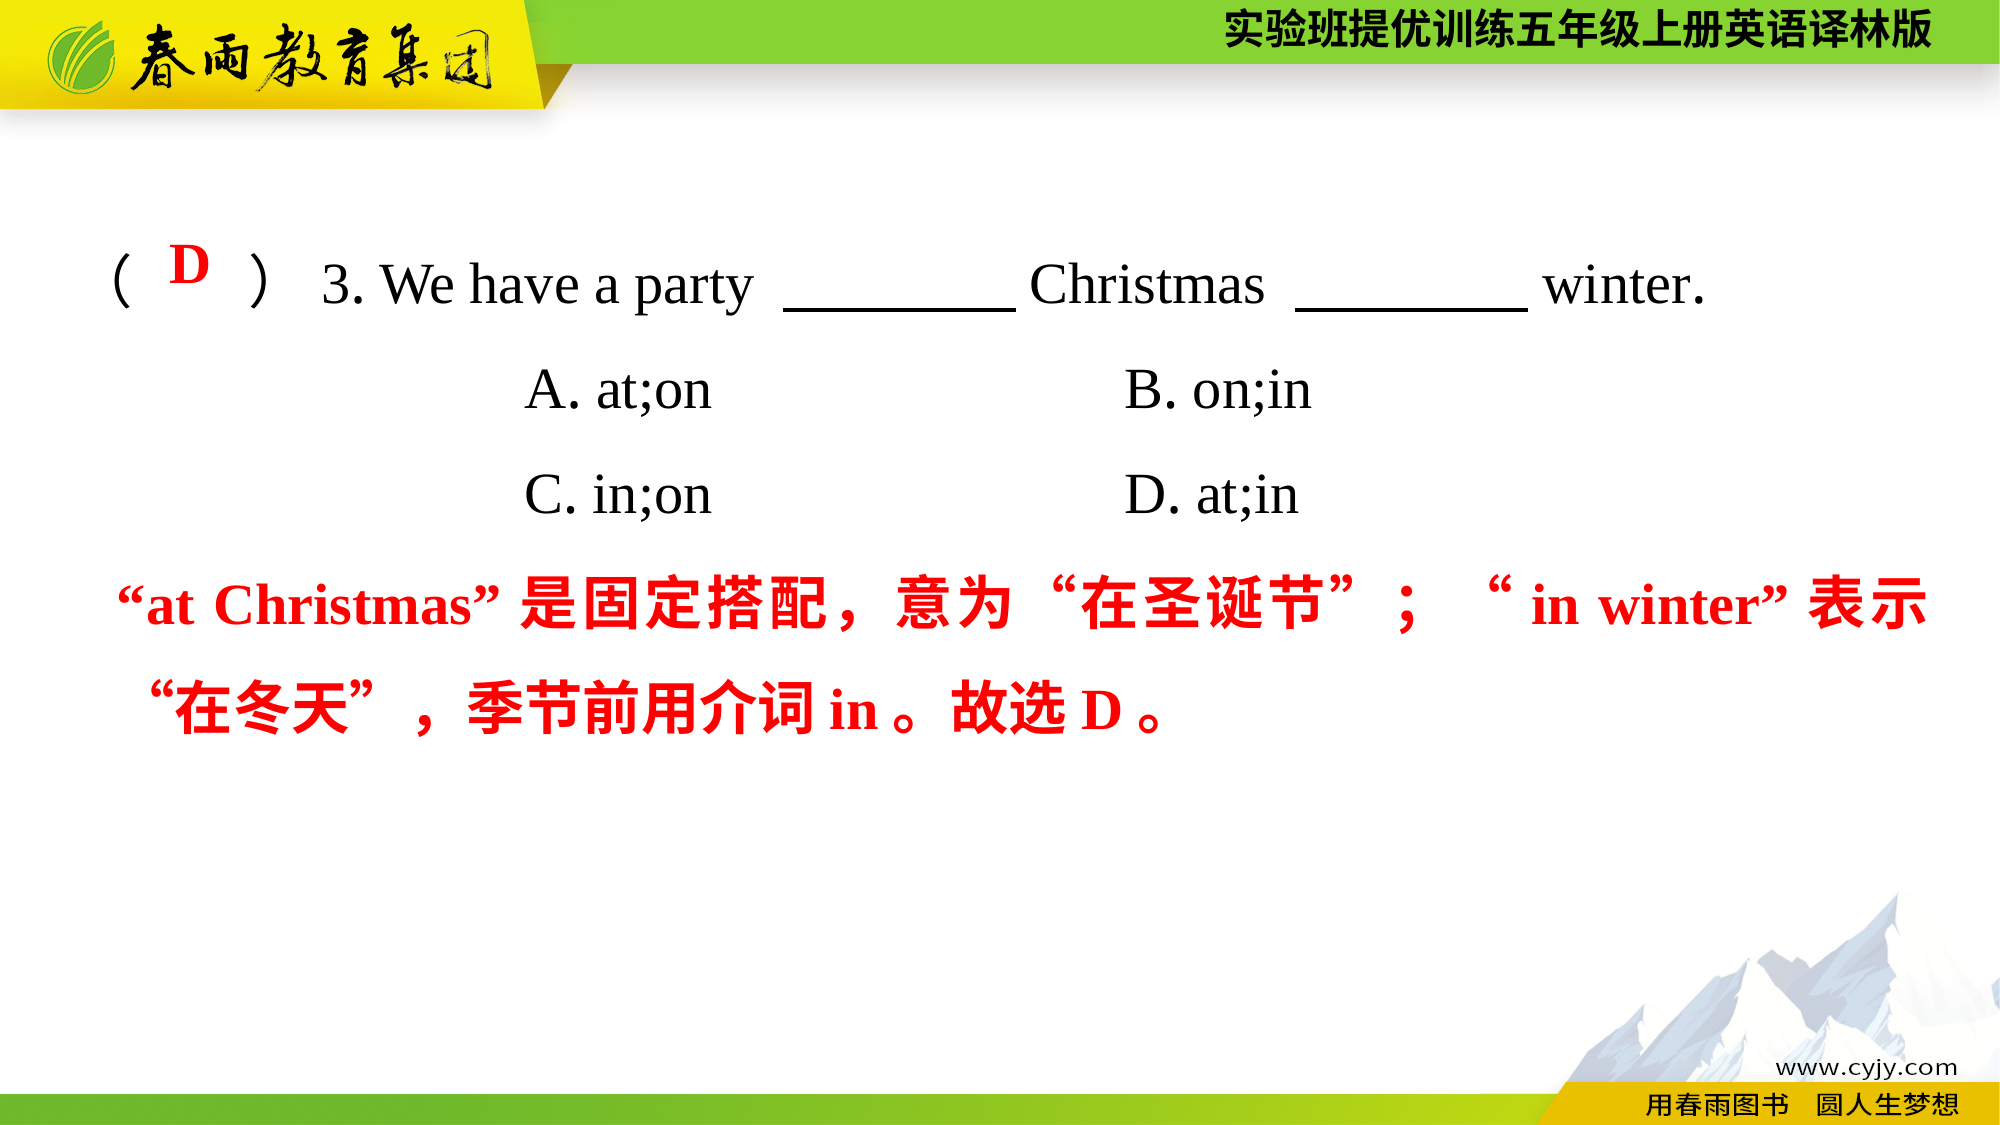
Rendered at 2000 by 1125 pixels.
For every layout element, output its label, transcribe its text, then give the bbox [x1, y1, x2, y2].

text_box “at Christmas”是固定搭配，意为“在圣诞节”；“in winter”表示 “在冬天”，季节前用介词in。故选D。 [102, 524, 1944, 749]
list （ ）3. We have a party Christmas winter. A. at;on B. on;in C. in;on D. at;in [59, 202, 1944, 523]
picture [0, 0, 2000, 1125]
text_box D [154, 217, 227, 303]
